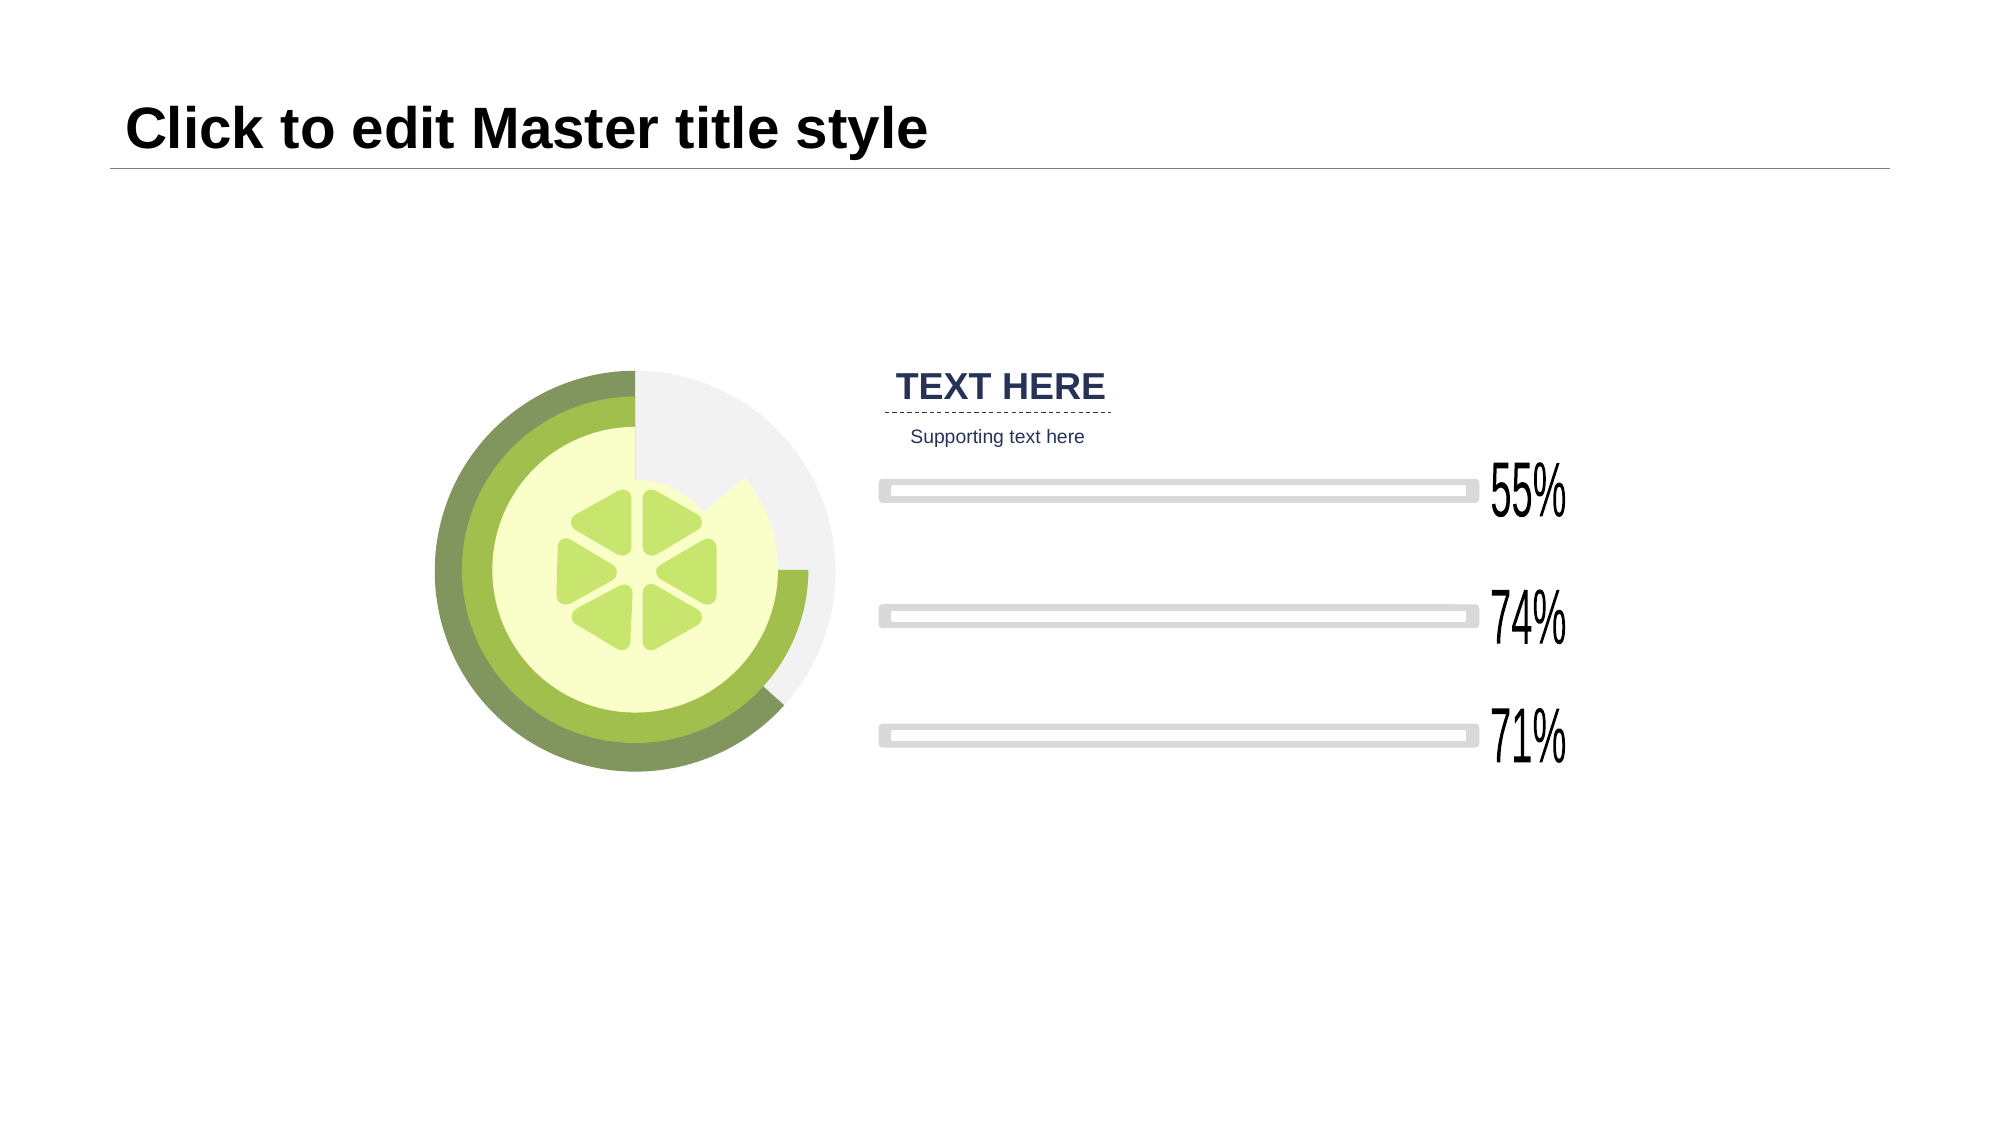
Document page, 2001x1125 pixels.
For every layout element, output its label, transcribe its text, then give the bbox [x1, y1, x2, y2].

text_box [434, 353, 1566, 772]
title Click to edit Master title style [109, 0, 1890, 169]
